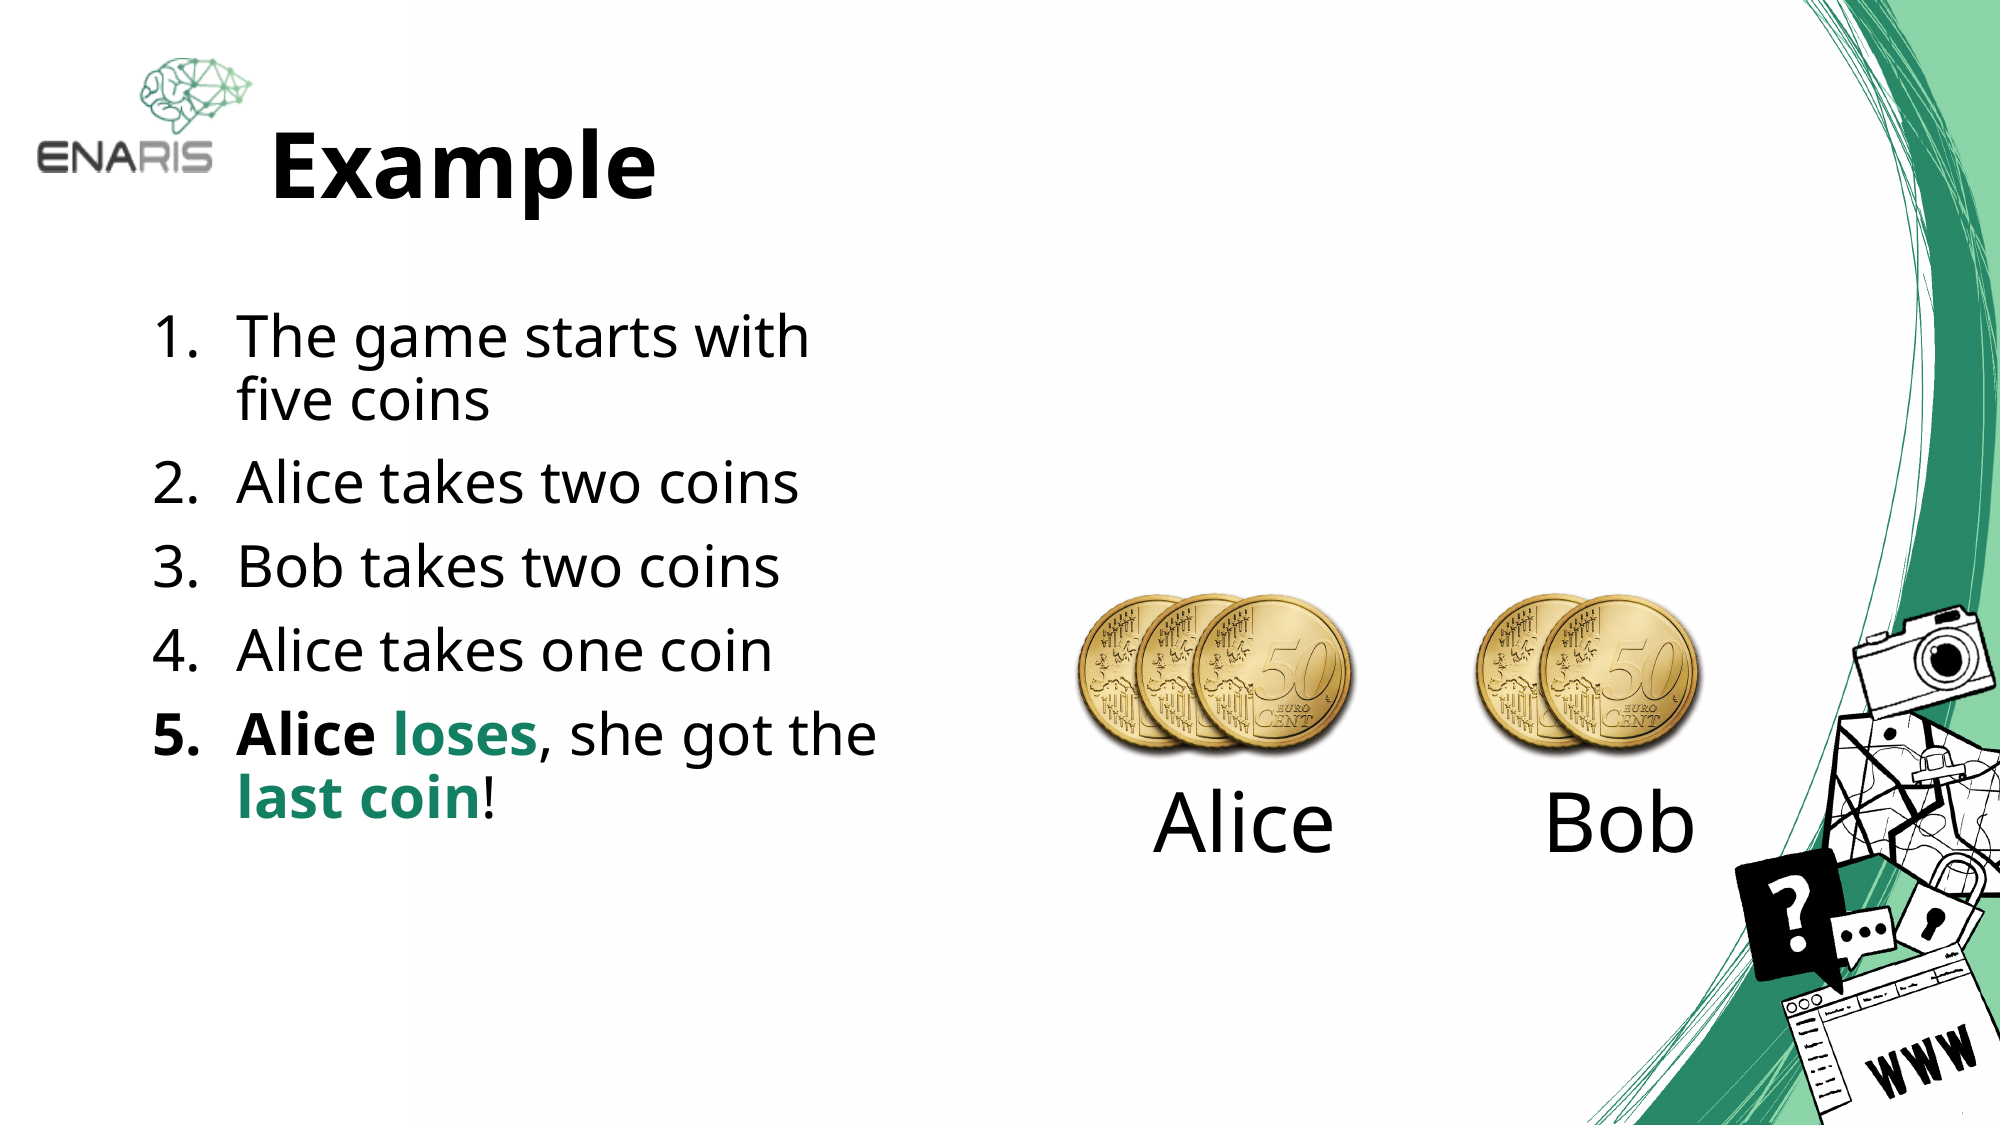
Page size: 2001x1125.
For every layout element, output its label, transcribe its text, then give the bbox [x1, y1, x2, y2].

picture [408, 0, 2000, 1125]
text_box Alice [1058, 762, 1432, 877]
list The game starts with five coins Alice takes two coins Bob takes two coins Alice takes one coin Alice loses, she got the last coin! [137, 299, 924, 1014]
text_box Bob [1432, 762, 1808, 877]
picture [37, 58, 254, 173]
title Example [253, 59, 1863, 278]
